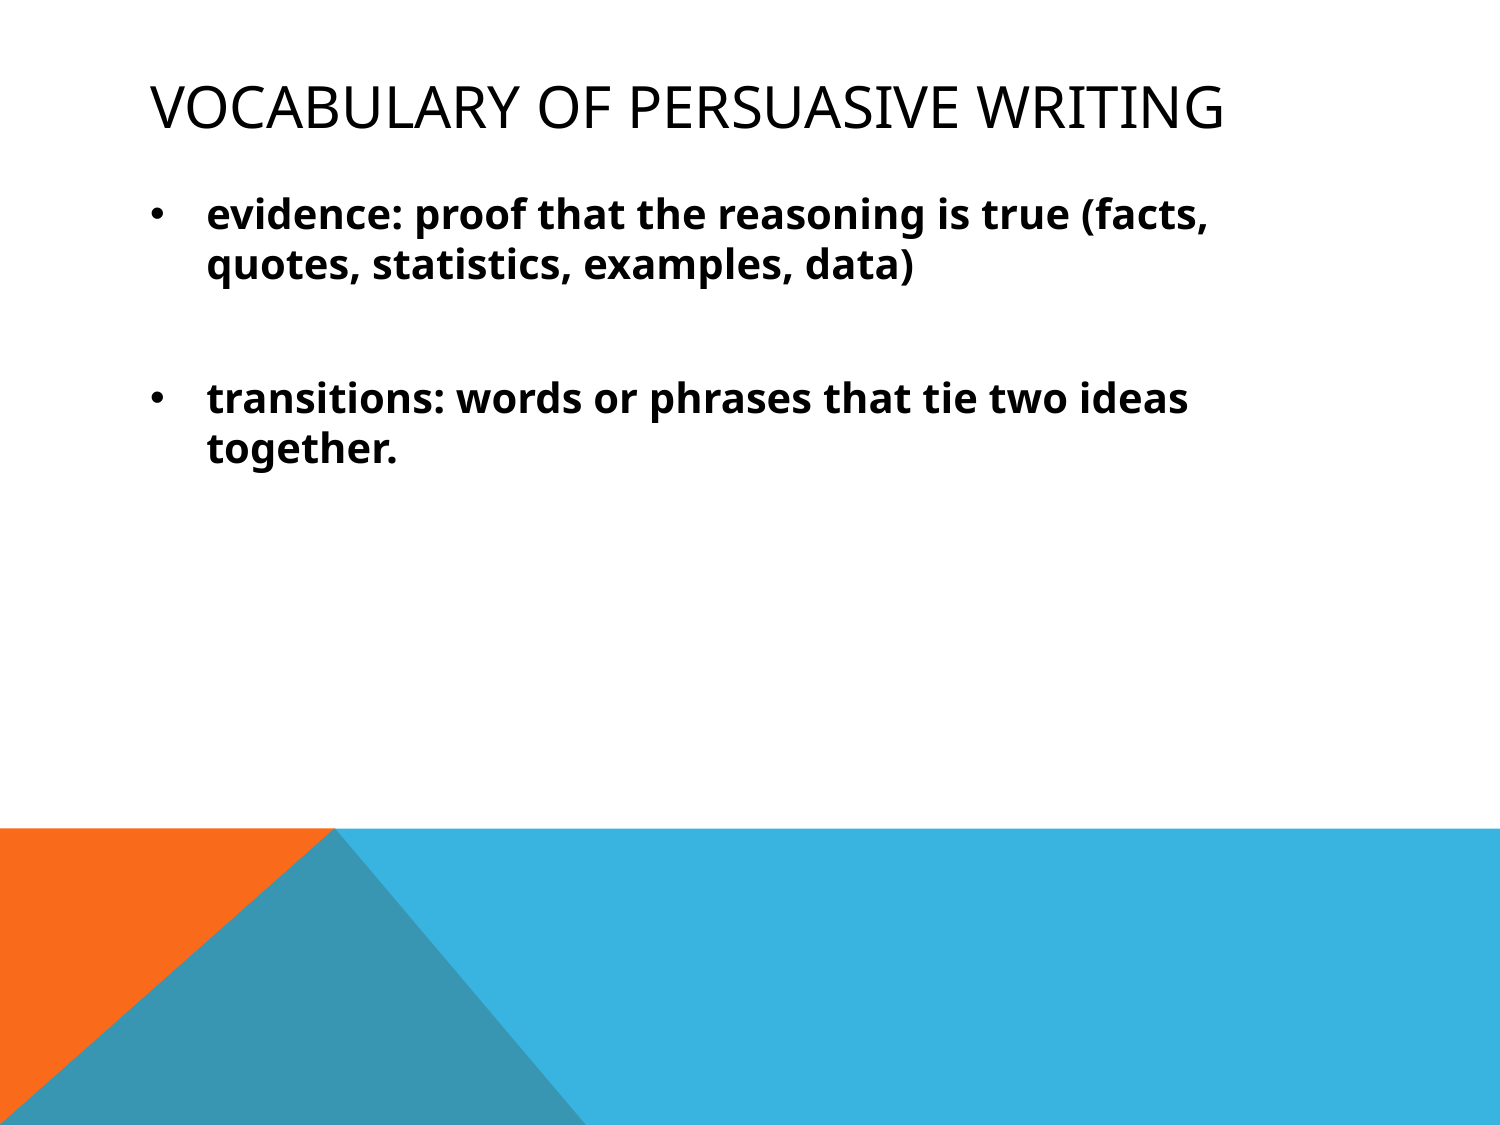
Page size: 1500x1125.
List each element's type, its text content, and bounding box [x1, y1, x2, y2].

list evidence: proof that the reasoning is true (facts, quotes, statistics, examples, data) transitions: words or phrases that tie two ideas together. [135, 180, 1369, 768]
title Vocabulary of Persuasive Writing [135, 60, 1369, 150]
